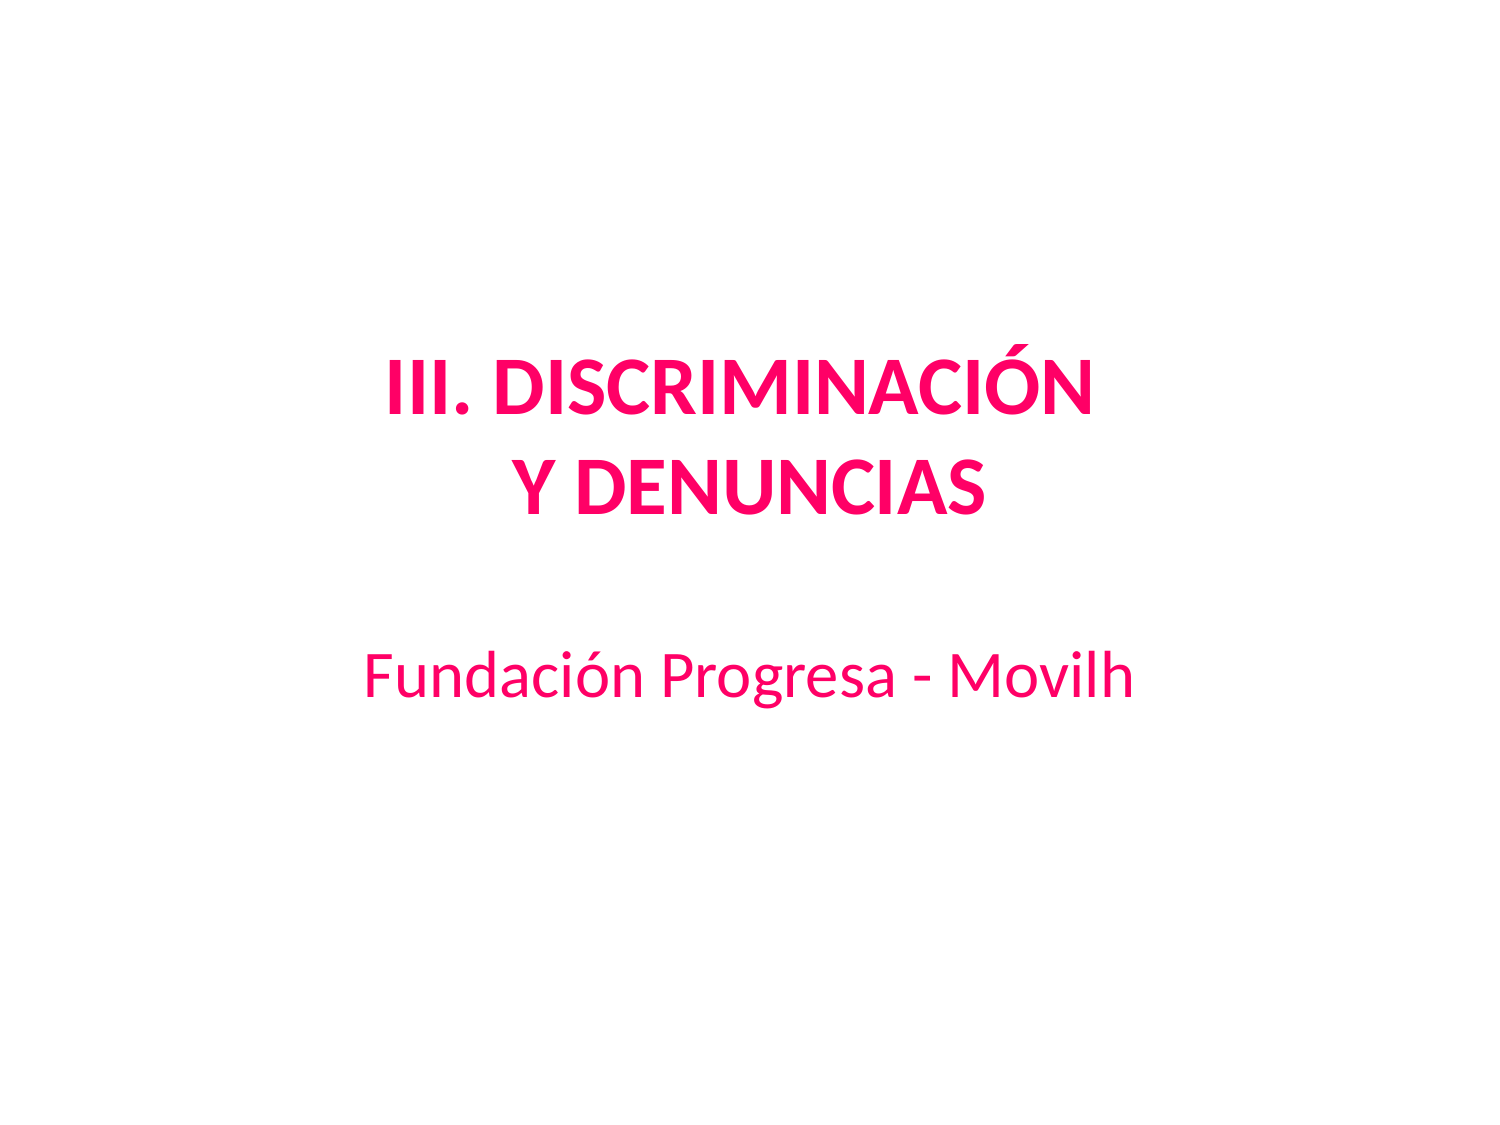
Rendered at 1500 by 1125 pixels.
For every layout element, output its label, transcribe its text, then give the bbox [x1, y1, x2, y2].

text_box III. DISCRIMINACIÓN Y DENUNCIAS Fundación Progresa - Movilh [88, 314, 1412, 728]
